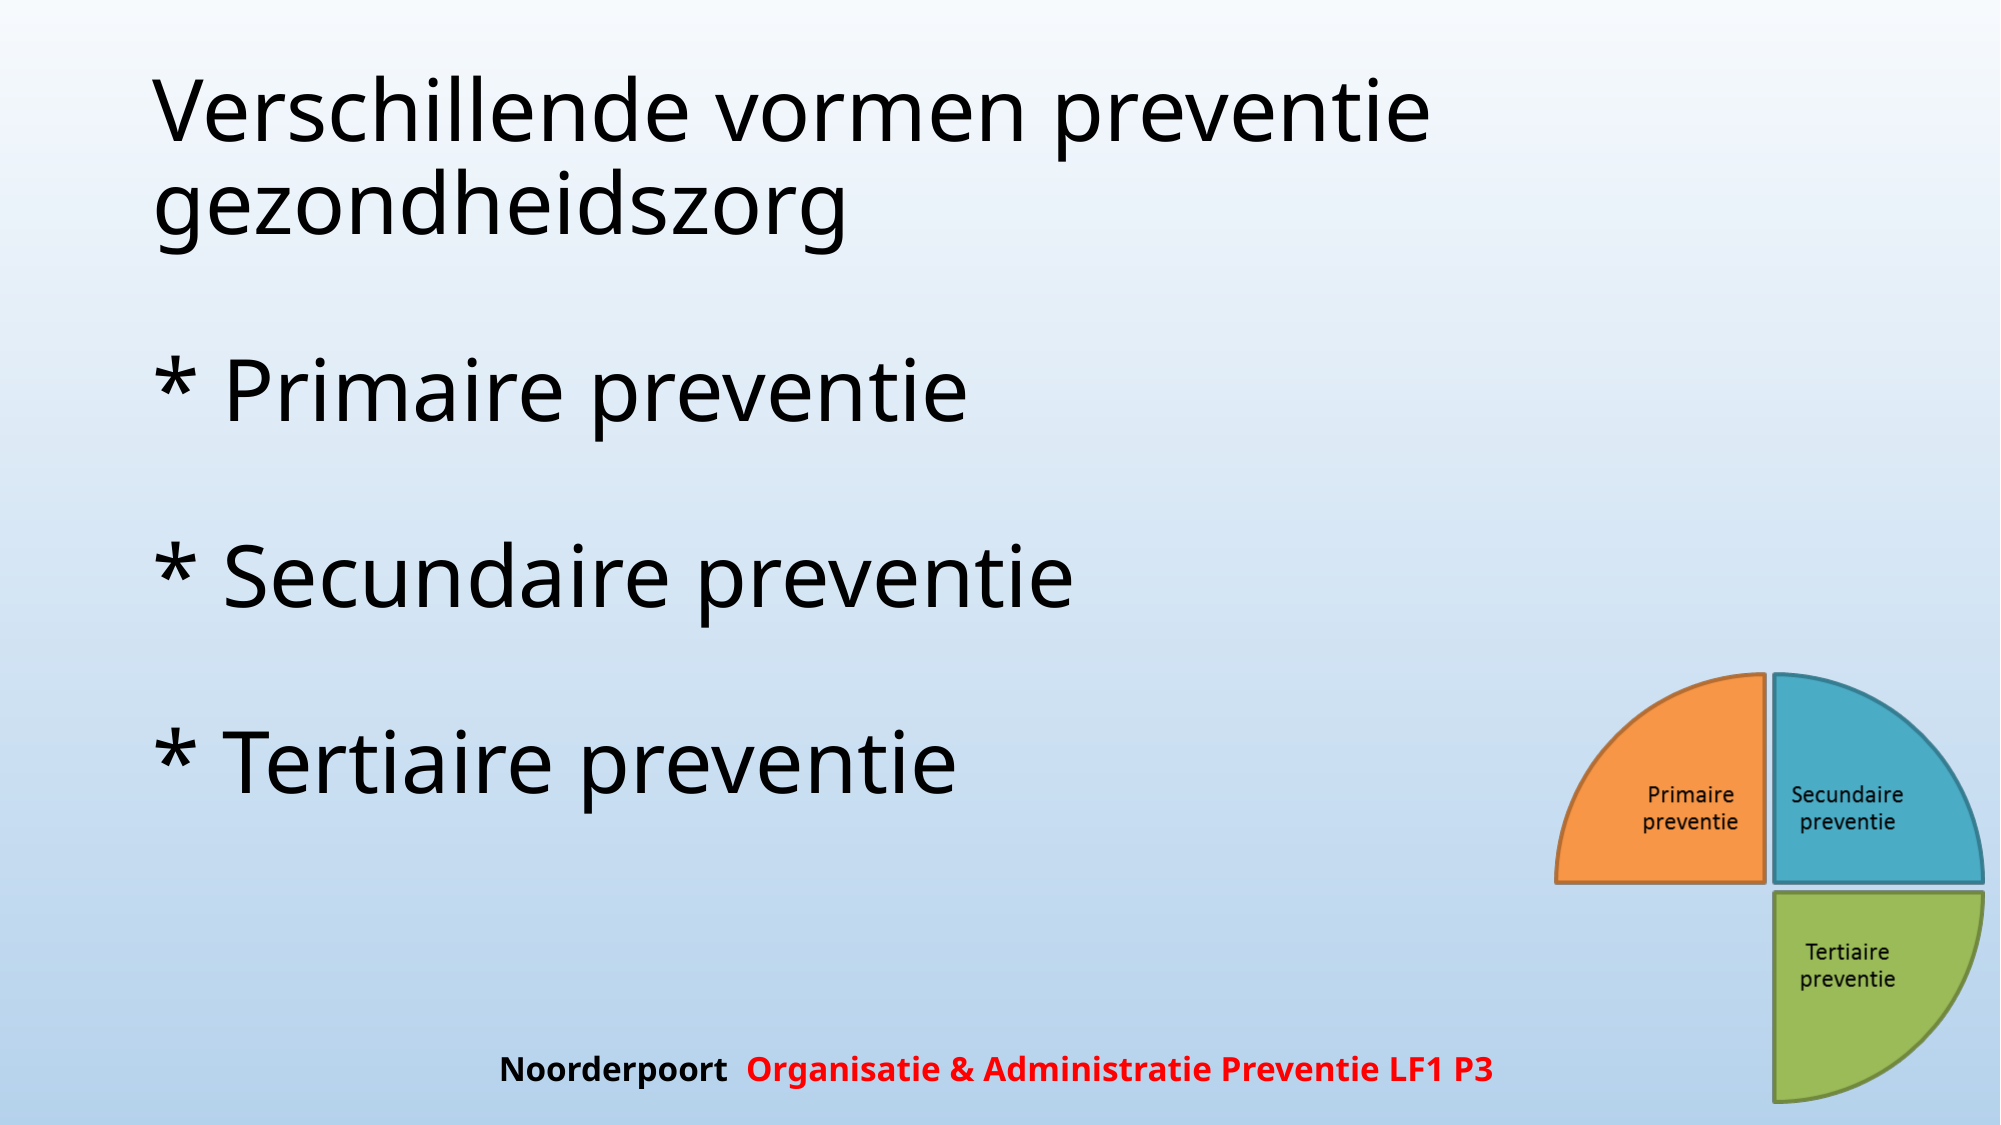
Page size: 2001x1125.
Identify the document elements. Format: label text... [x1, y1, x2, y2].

title Verschillende vormen preventie gezondheidszorg * Primaire preventie * Secundaire preventie * Tertiaire preventie [137, 59, 1863, 820]
picture [1456, 574, 2000, 1125]
slide_number 3 [1412, 1099, 1456, 1103]
footer Noorderpoort Organisatie & Administratie Preventie LF1 P3 [249, 1038, 1456, 1099]
